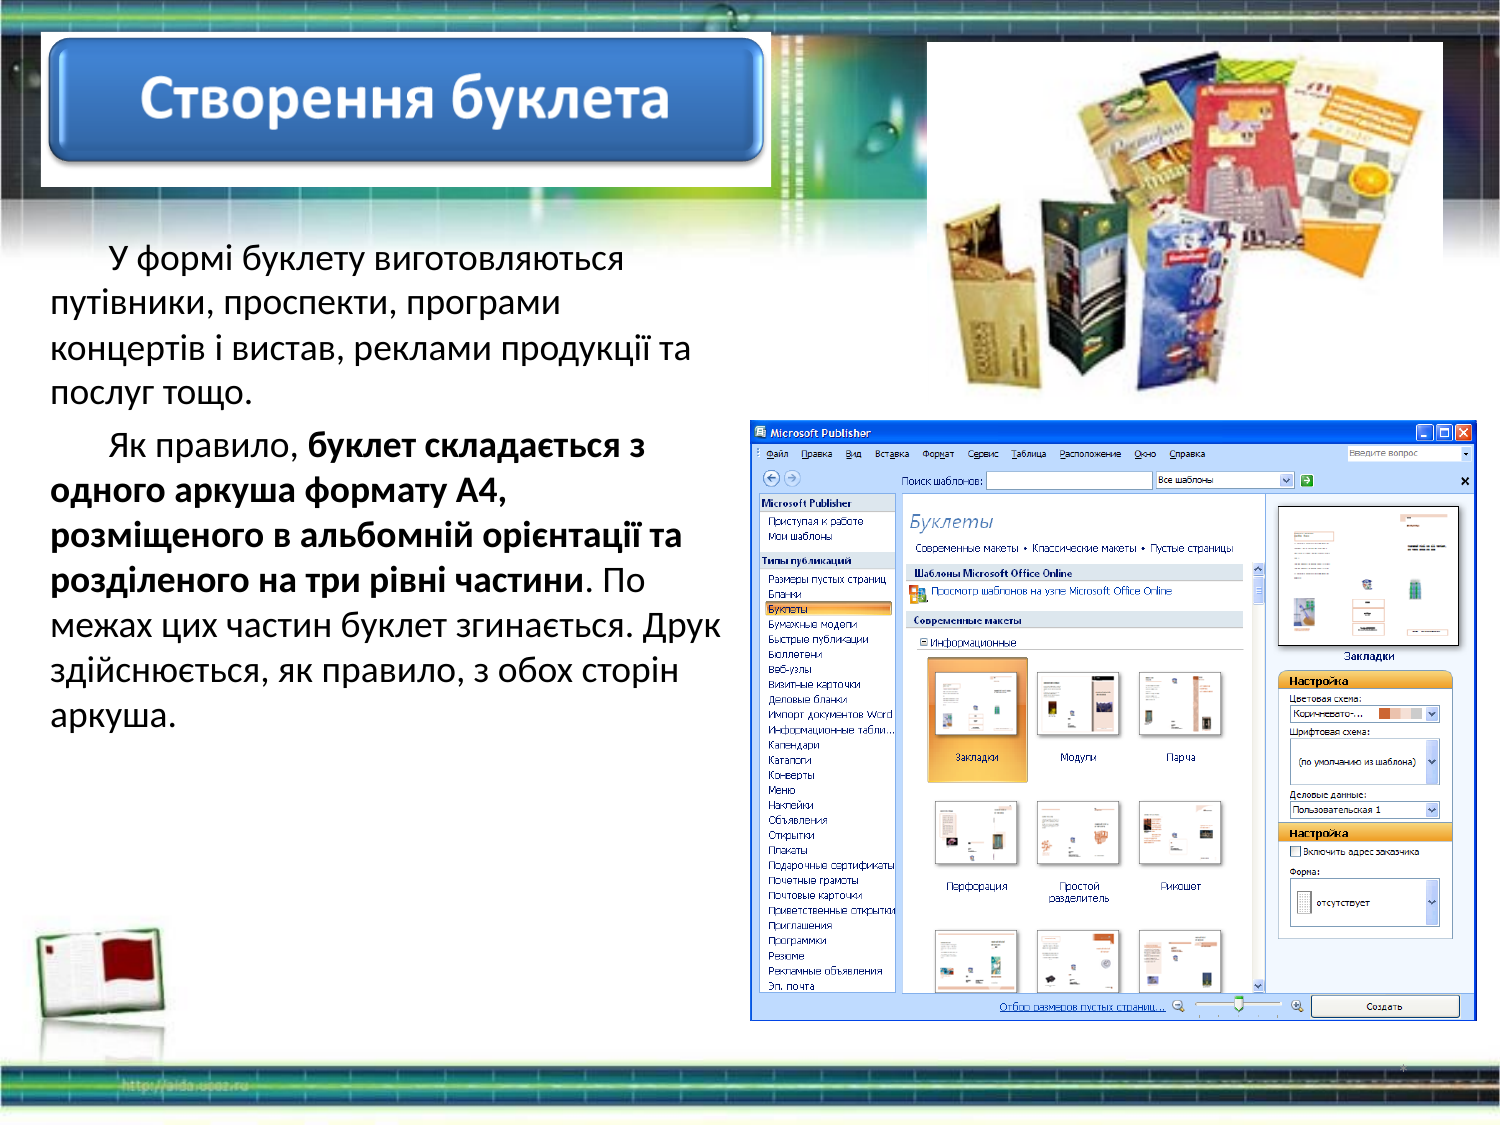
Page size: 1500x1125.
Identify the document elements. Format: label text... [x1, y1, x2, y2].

text_box * [1074, 1042, 1425, 1103]
list У формі буклету виготовляються путівники, проспекти, програми концертів і вистав, реклами продукції та послуг тощо. Як правило, буклет складається з одного аркуша формату А4, розміщеного в альбомній орієнтації та розділеного на три рівні частини. По межах цих частин буклет згинається. Друк здійснюється, як правило, з обох сторін аркуша. [35, 224, 739, 764]
picture [0, 0, 1500, 1125]
